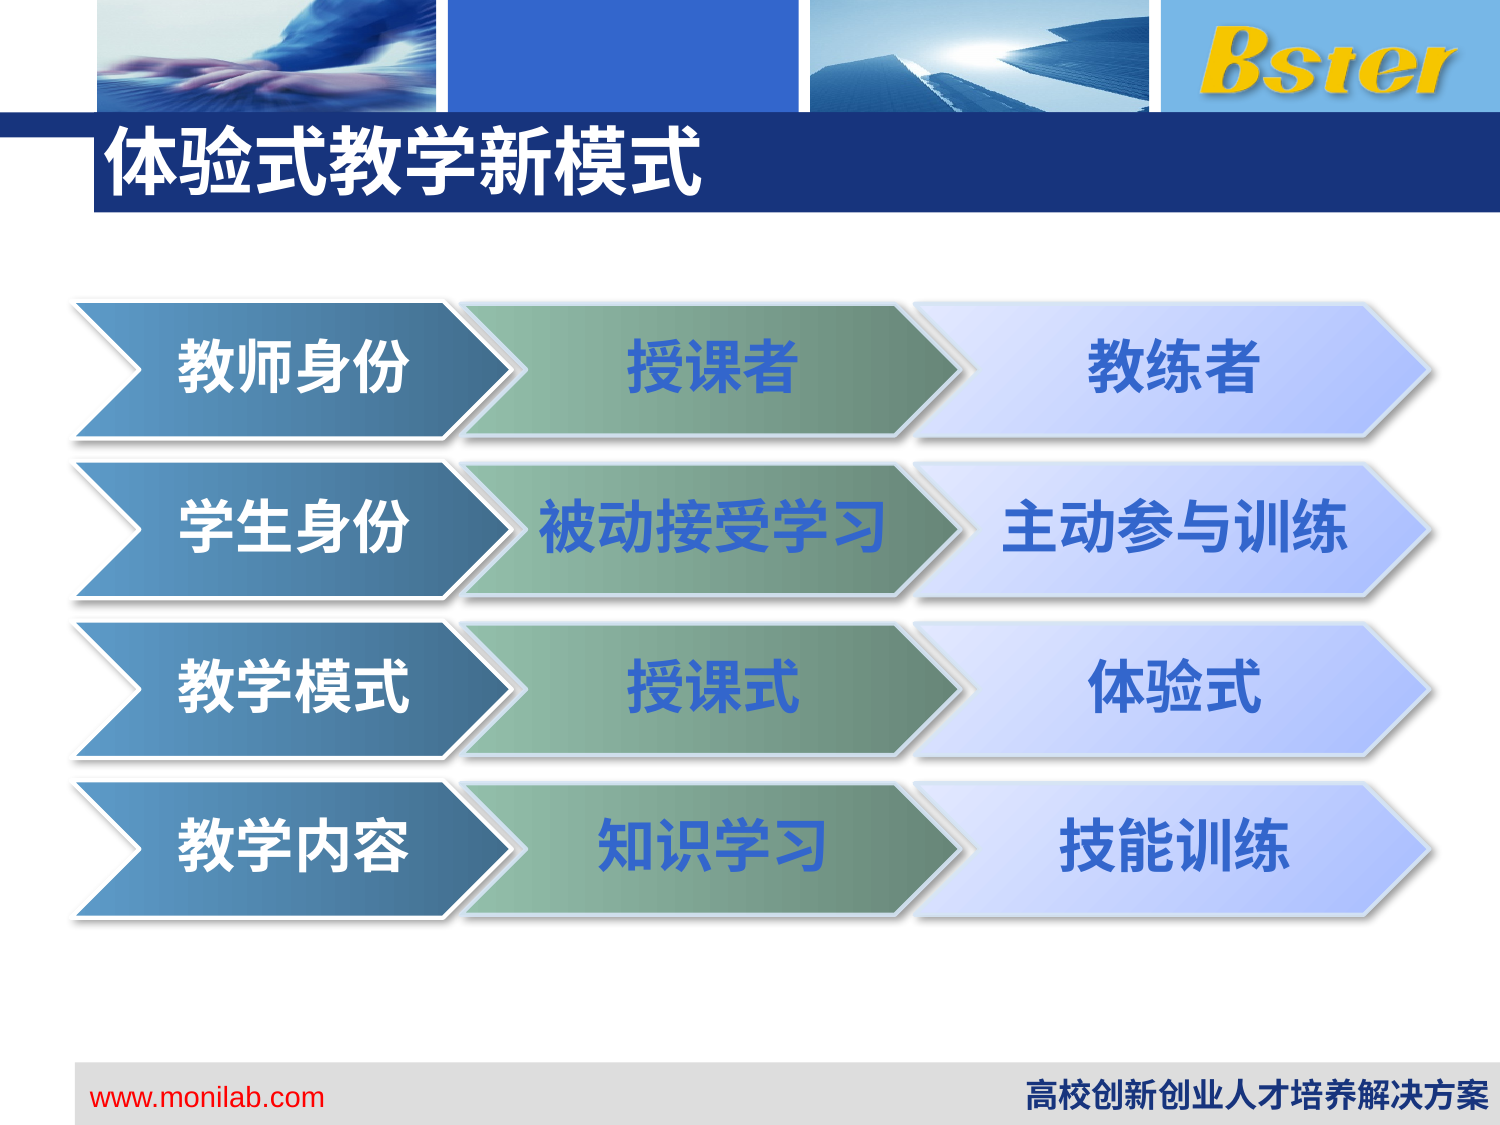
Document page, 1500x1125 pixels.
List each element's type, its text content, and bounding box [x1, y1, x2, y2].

title 体验式教学新模式 [88, 113, 1369, 206]
picture [1199, 26, 1458, 94]
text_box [70, 234, 1430, 985]
picture [810, 0, 1150, 112]
picture [97, 0, 437, 112]
